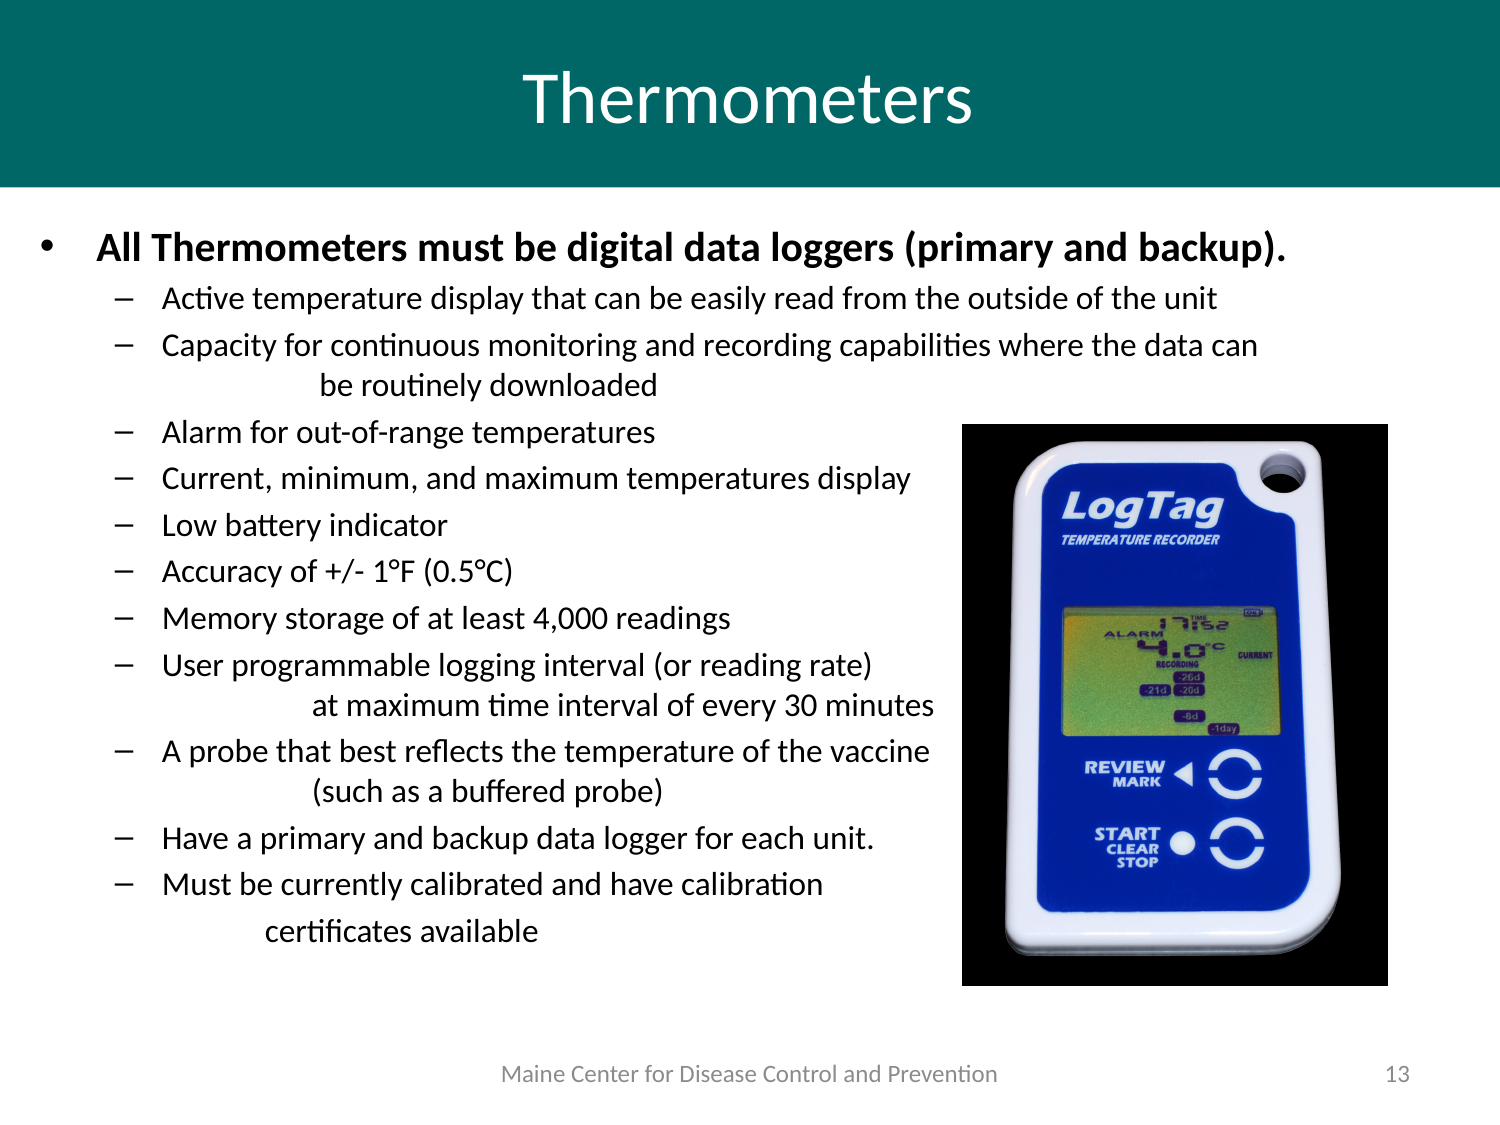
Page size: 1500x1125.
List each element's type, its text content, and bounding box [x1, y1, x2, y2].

footer Maine Center for Disease Control and Prevention [450, 1042, 1050, 1103]
slide_number 13 [1074, 1042, 1425, 1103]
list All Thermometers must be digital data loggers (primary and backup). Active temperature display that can be easily read from the outside of the unit Capacity for continuous monitoring and recording capabilities where the data can be routinely downloaded Alarm for out-of-range temperatures Current, minimum, and maximum temperatures display Low battery indicator Accuracy of +/- 1°F (0.5°C) Memory storage of at least 4,000 readings User programmable logging interval (or reading rate) at maximum time interval of every 30 minutes A probe that best reflects the temperature of the vaccine (such as a buffered probe) Have a primary and backup data logger for each unit. Must be currently calibrated and have calibration certificates available [24, 212, 1475, 1025]
picture [962, 424, 1388, 987]
title Thermometers [0, 0, 1500, 188]
